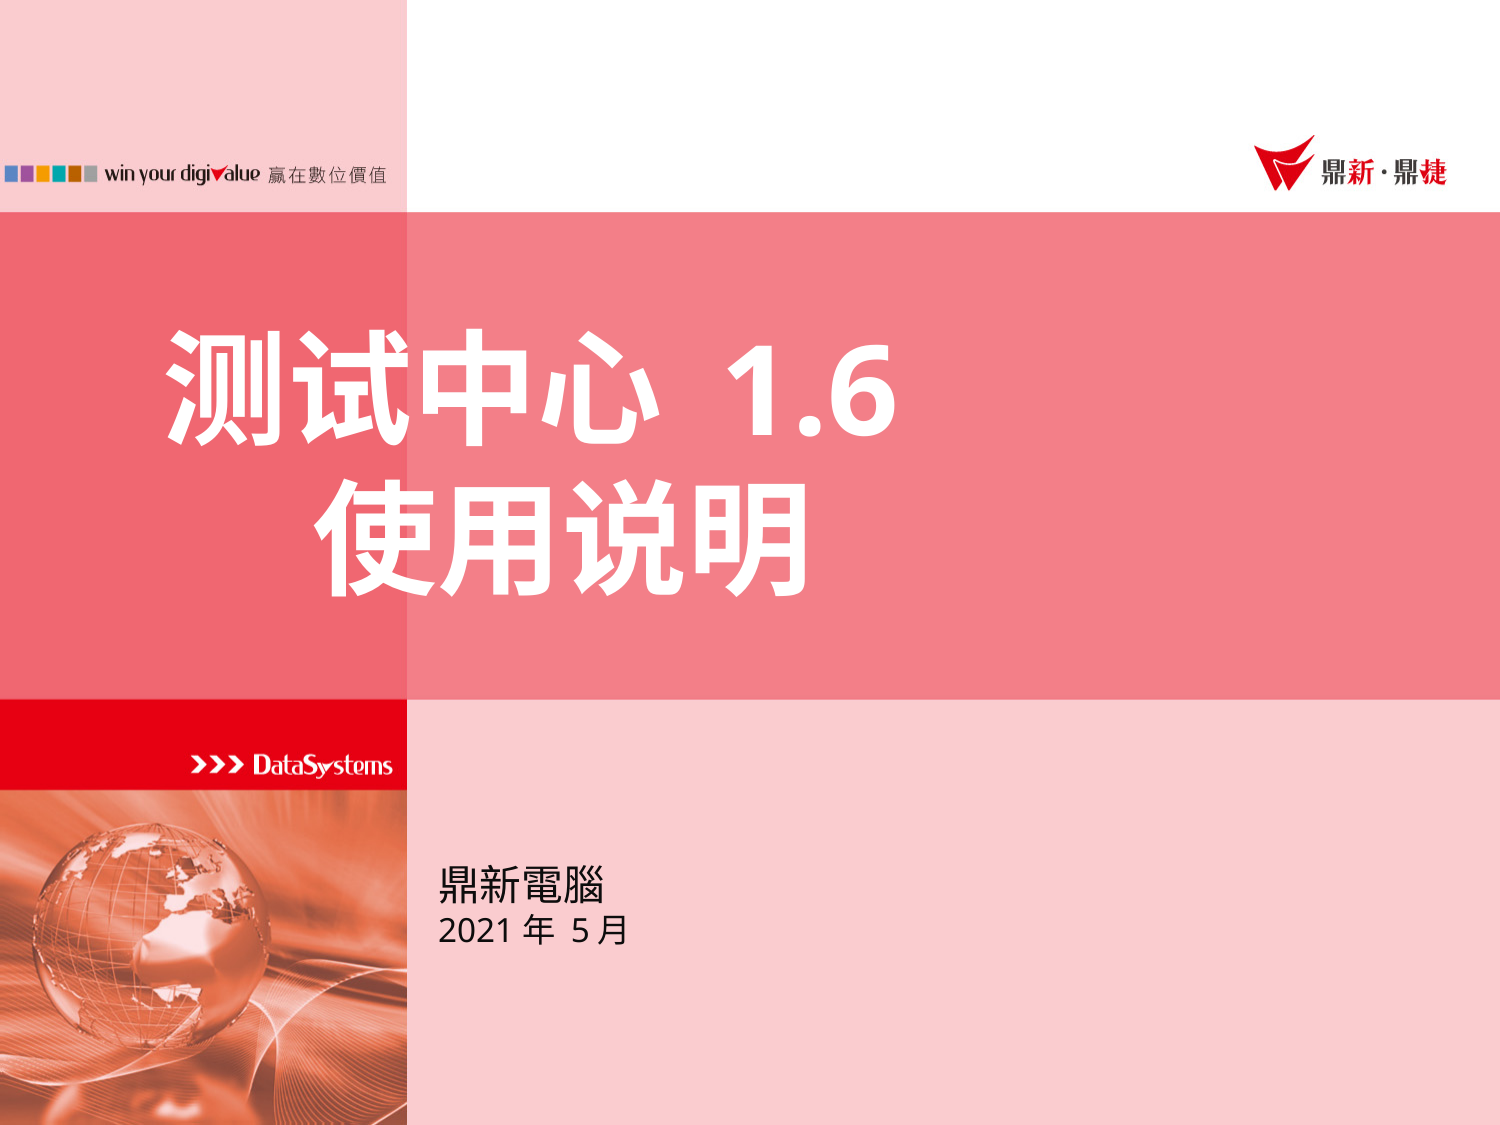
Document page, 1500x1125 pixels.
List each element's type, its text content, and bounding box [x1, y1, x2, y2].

picture [0, 0, 1500, 1125]
text_box 测试中心 1.6 使用说明 [147, 302, 1500, 468]
text_box 鼎新電腦 2021年 5月 [423, 726, 844, 983]
